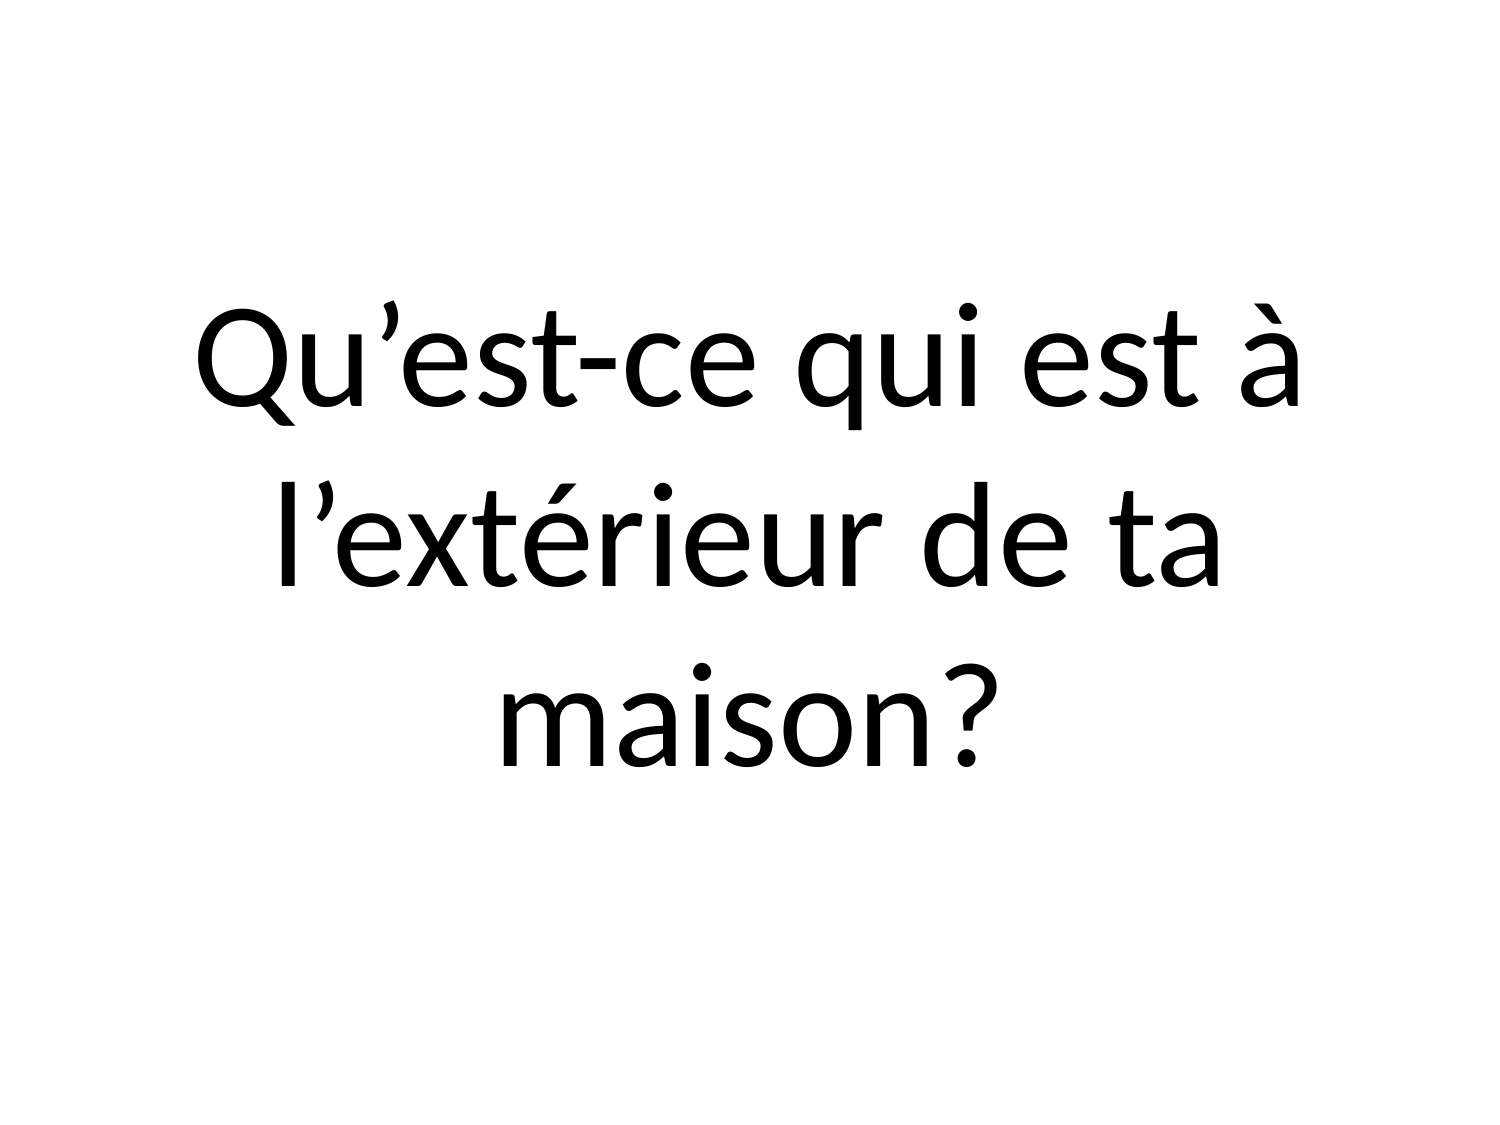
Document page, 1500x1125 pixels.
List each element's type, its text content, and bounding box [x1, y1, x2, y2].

title Qu’est-ce qui est à l’extérieur de ta maison? [112, 330, 1388, 723]
